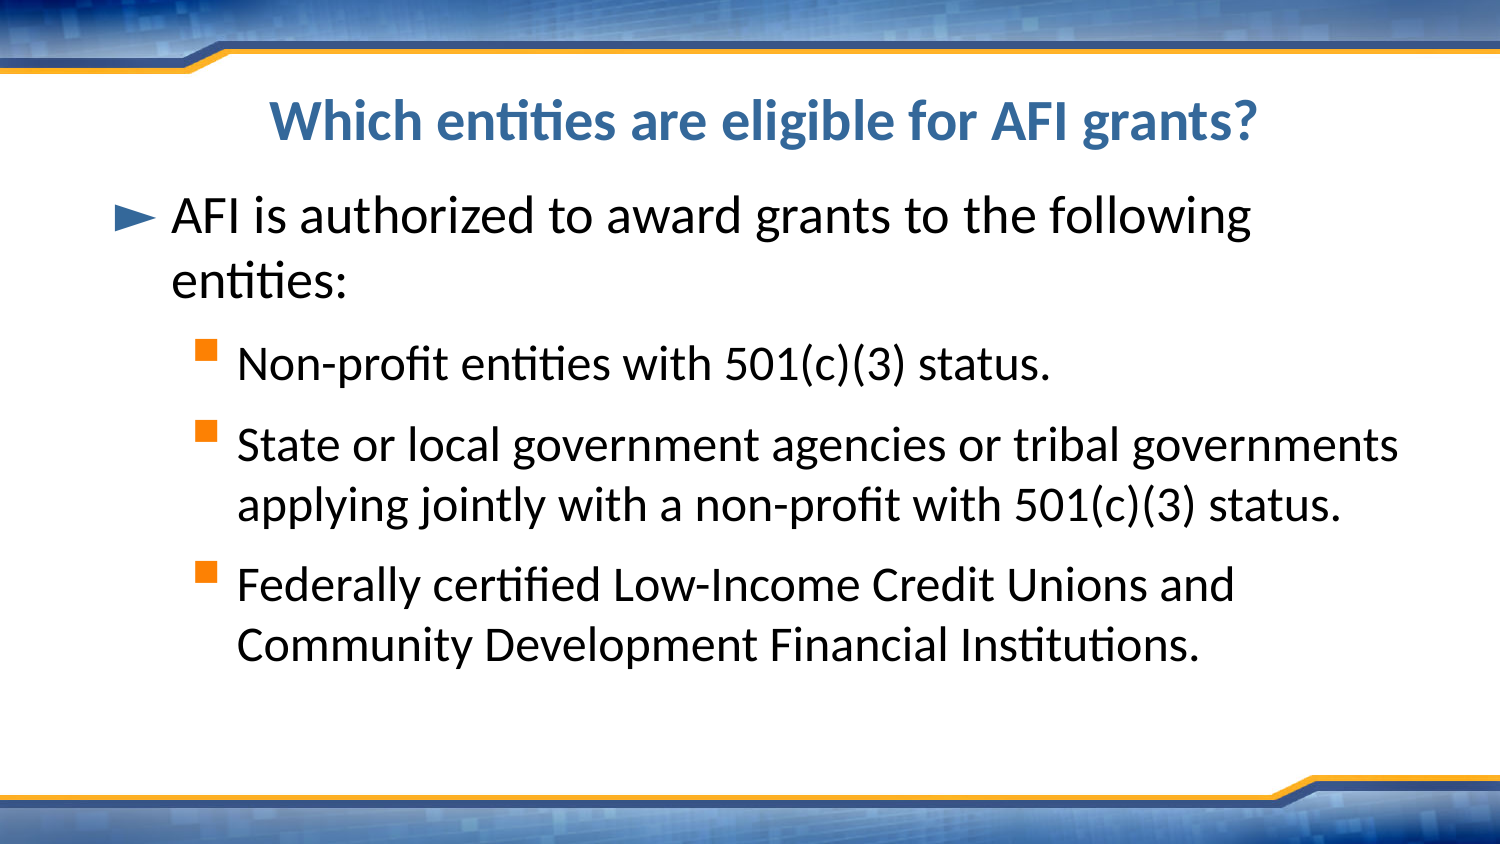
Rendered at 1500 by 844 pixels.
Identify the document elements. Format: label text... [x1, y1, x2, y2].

picture [0, 0, 1500, 844]
list AFI is authorized to award grants to the following entities: Non-profit entities with 501(c)(3) status. State or local government agencies or tribal governments applying jointly with a non-profit with 501(c)(3) status. Federally certified Low-Income Credit Unions and Community Development Financial Institutions. [99, 171, 1442, 797]
title Which entities are eligible for AFI grants? [87, 75, 1442, 150]
